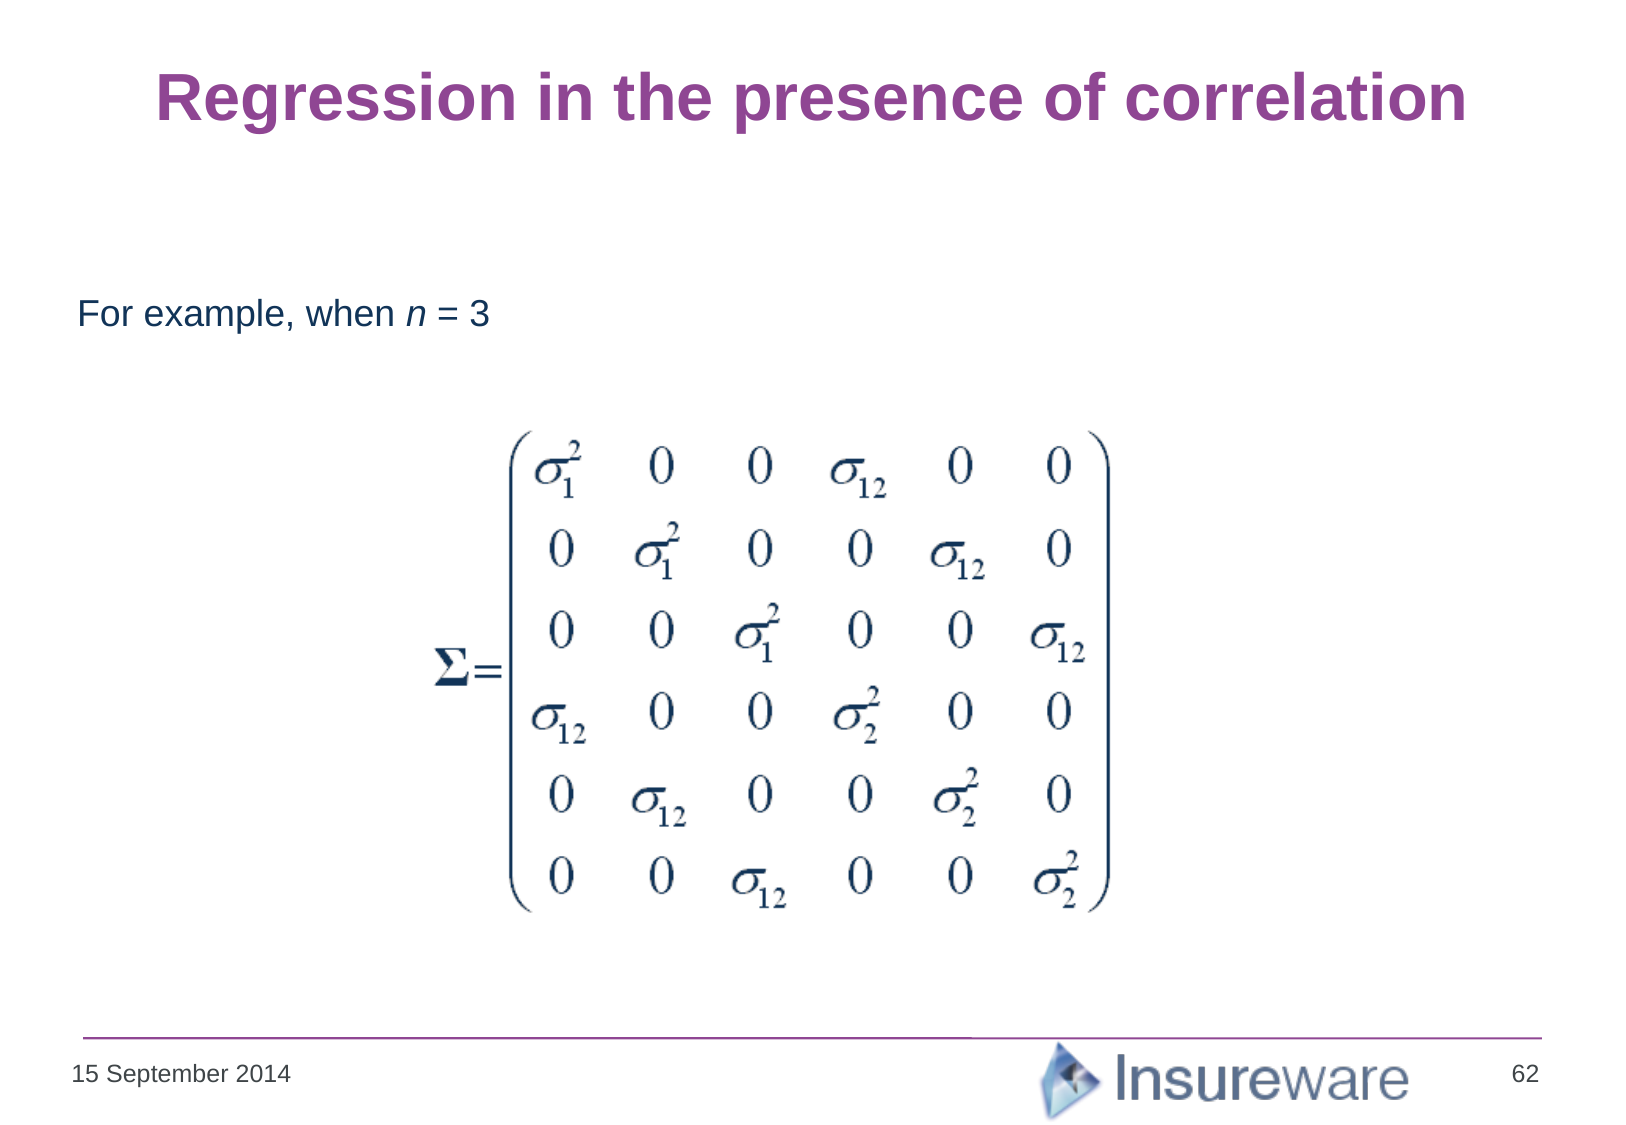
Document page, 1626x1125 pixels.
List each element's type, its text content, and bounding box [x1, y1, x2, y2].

picture [1036, 1039, 1416, 1125]
text_box For example, when n = 3 [62, 281, 1534, 341]
slide_number 62 [1439, 1050, 1555, 1106]
picture [425, 398, 1144, 938]
title Regression in the presence of correlation [75, 0, 1550, 188]
